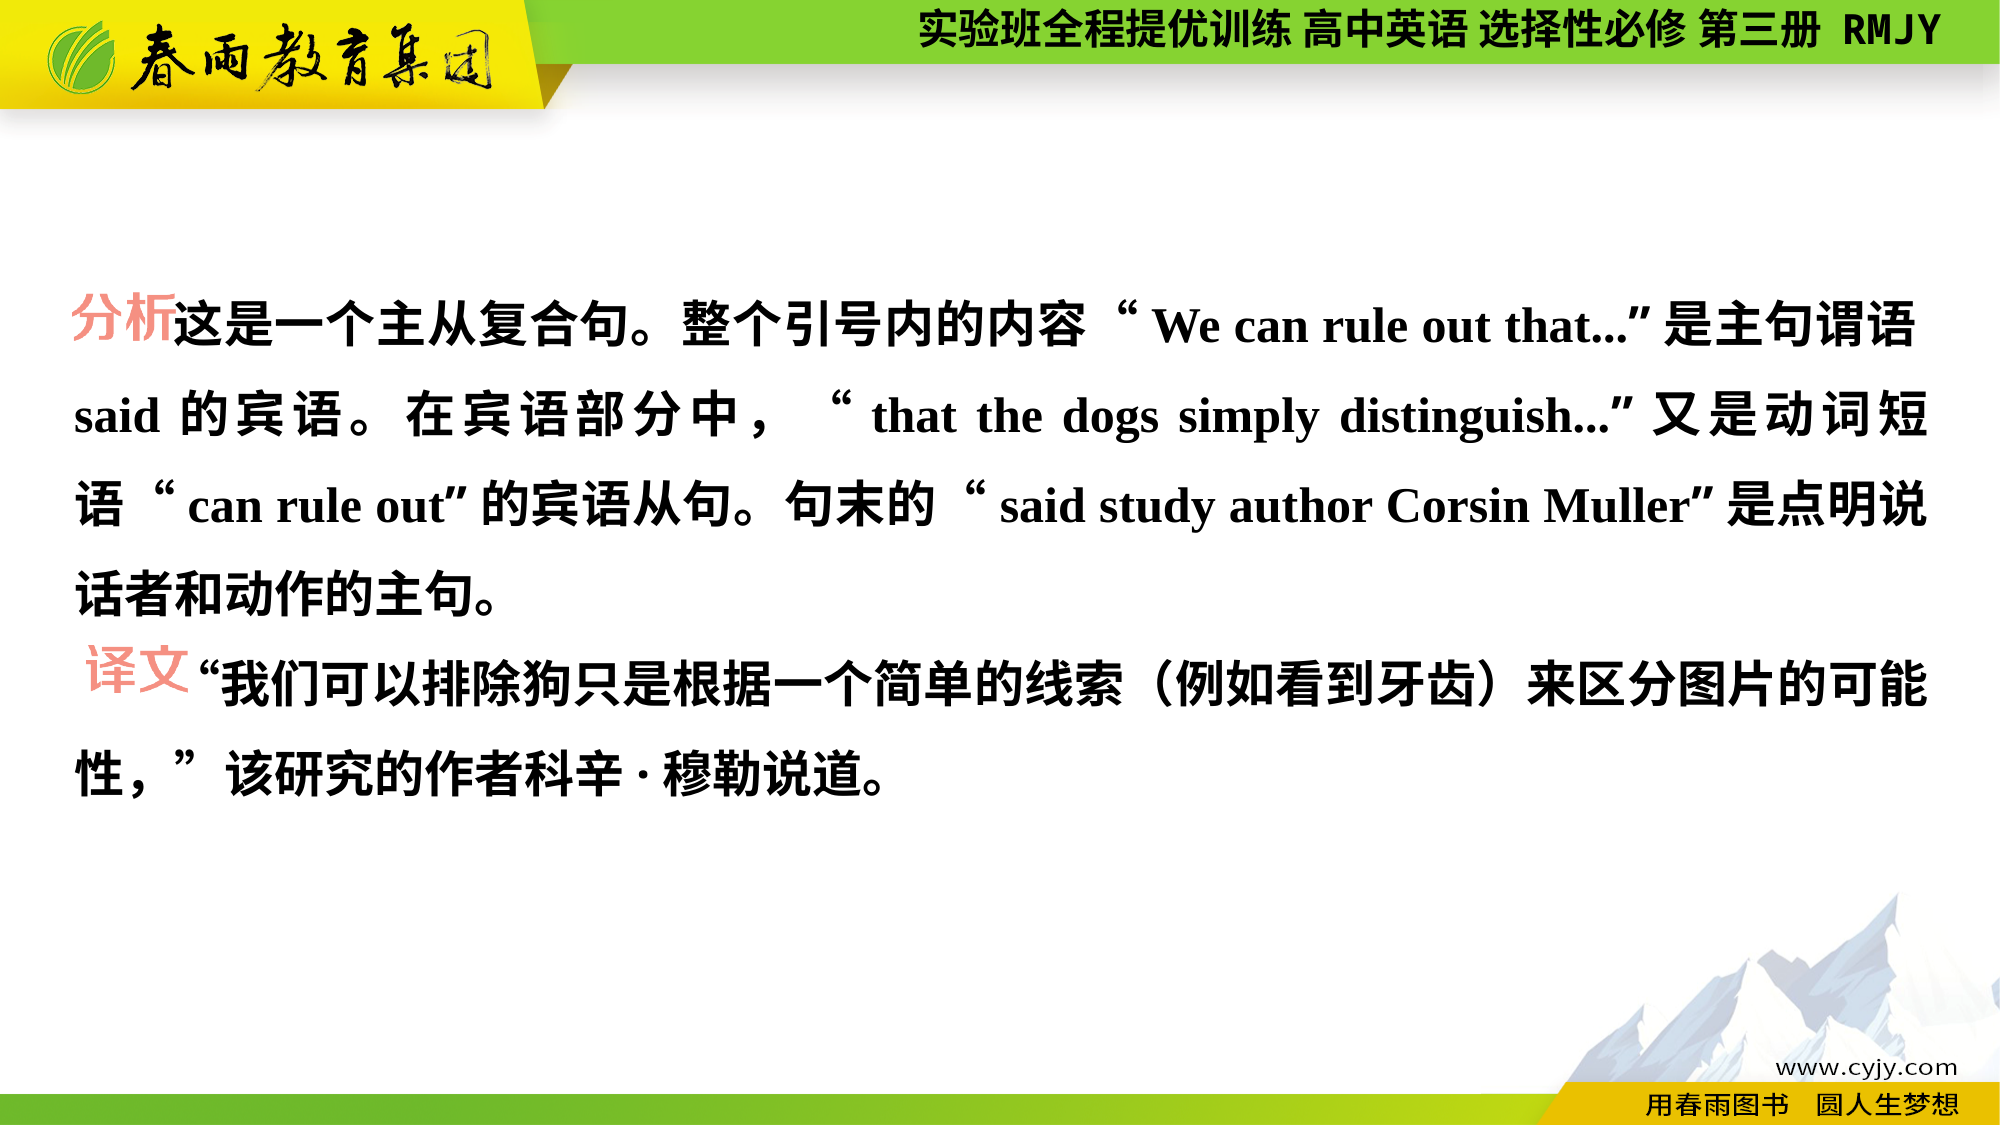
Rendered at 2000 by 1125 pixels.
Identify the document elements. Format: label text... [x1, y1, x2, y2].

text_box 这是一个主从复合句。整个引号内的内容“We can rule out that...”是主句谓语said的宾语。在宾语部分中，“that the dogs simply distinguish...”又是动词短语“can rule out”的宾语从句。句末的“said study author Corsin Muller”是点明说话者和动作的主句。 “我们可以排除狗只是根据一个简单的线索（例如看到牙齿）来区分图片的可能性，”该研究的作者科辛·穆勒说道。 [59, 255, 1944, 811]
picture [0, 0, 2000, 1125]
